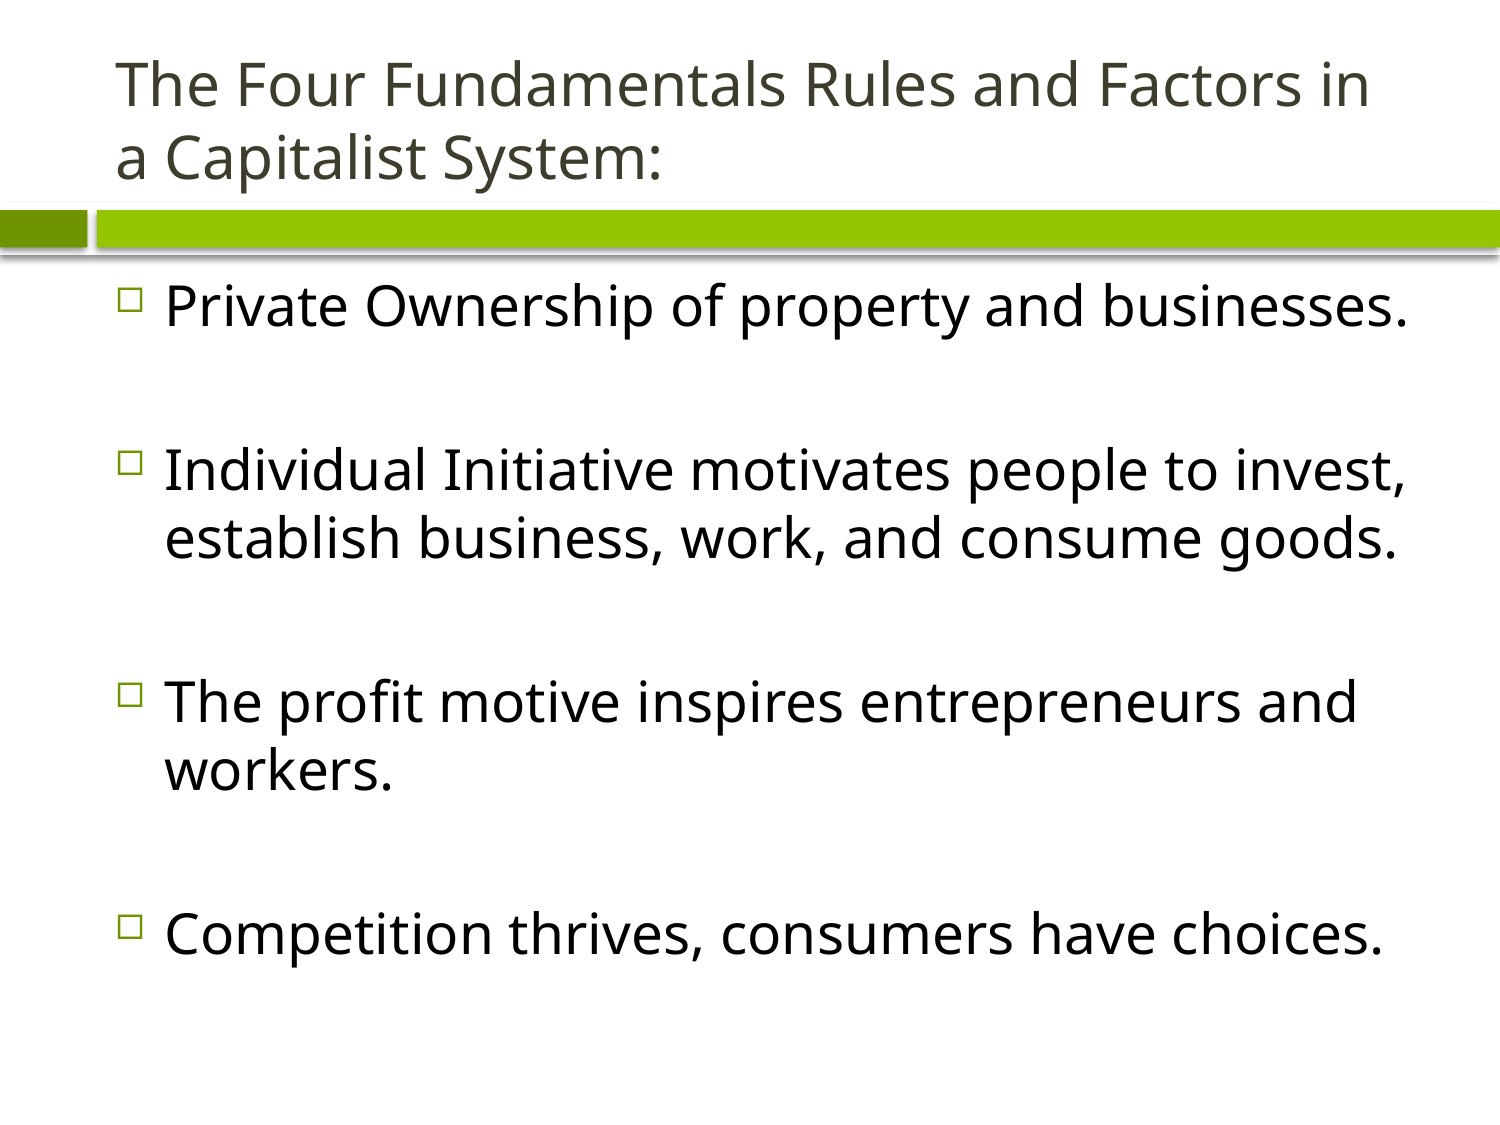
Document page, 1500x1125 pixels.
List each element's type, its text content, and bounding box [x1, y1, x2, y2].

list Private Ownership of property and businesses. Individual Initiative motivates people to invest, establish business, work, and consume goods. The profit motive inspires entrepreneurs and workers. Competition thrives, consumers have choices. [100, 262, 1438, 1000]
title The Four Fundamentals Rules and Factors in a Capitalist System: [100, 37, 1438, 200]
